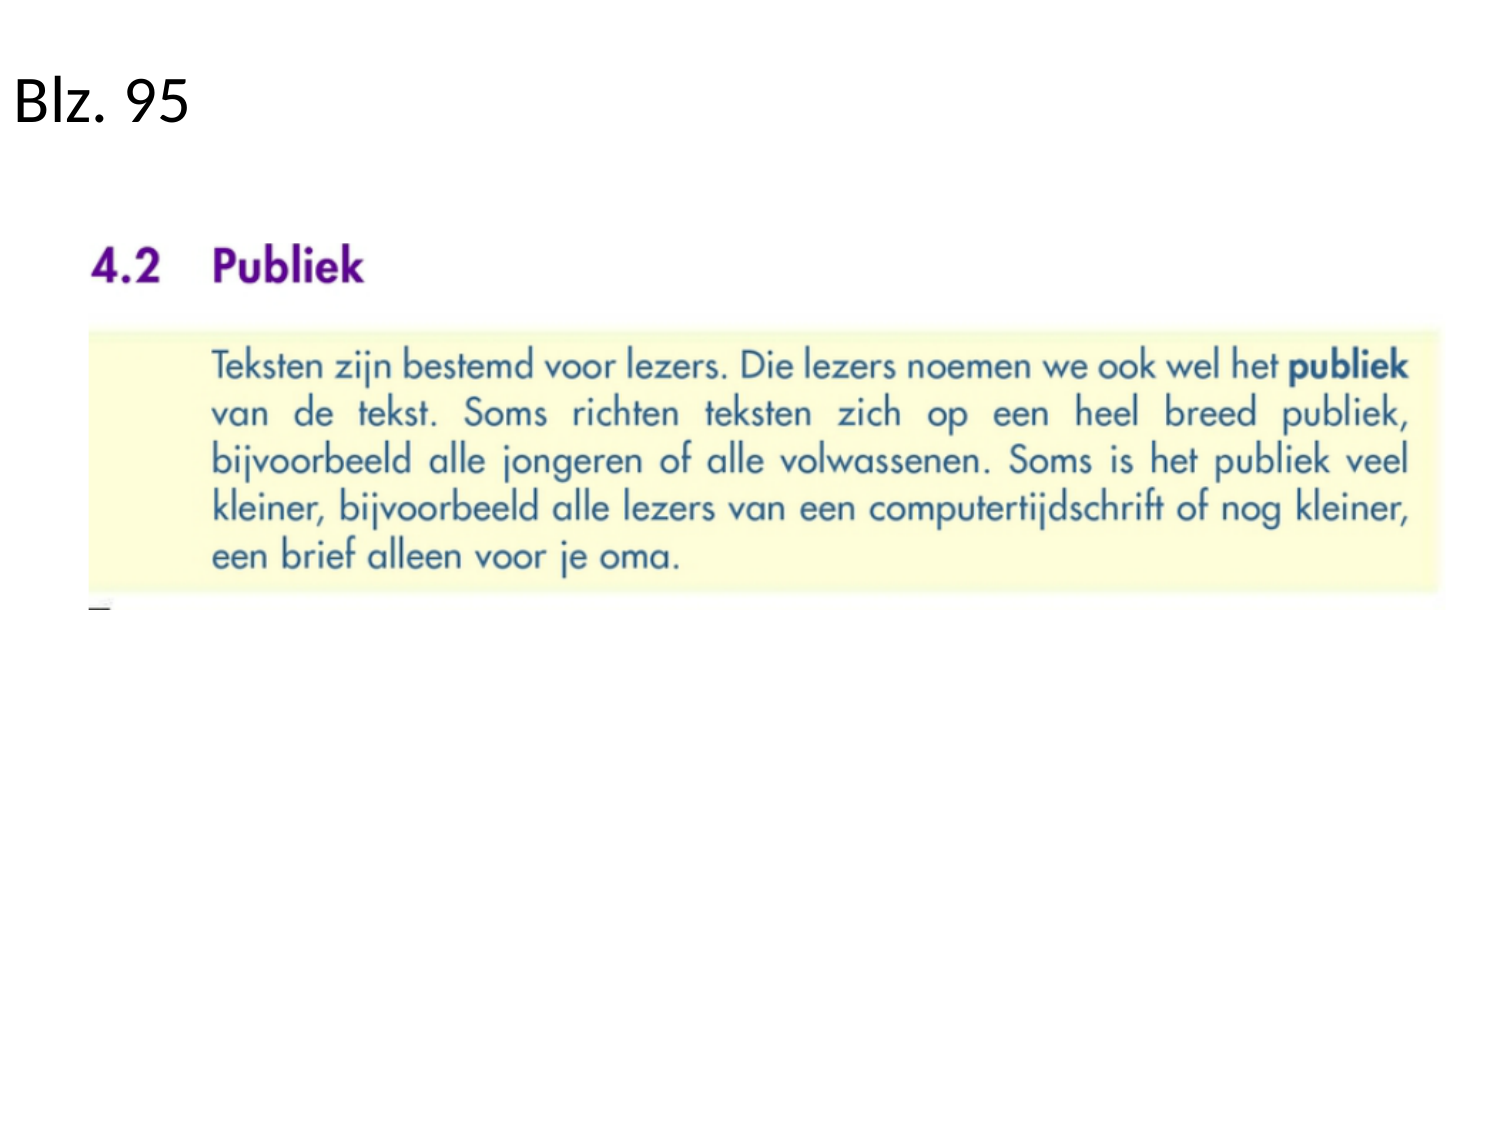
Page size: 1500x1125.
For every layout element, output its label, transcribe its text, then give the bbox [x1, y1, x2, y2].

text_box Blz. 95 [0, 48, 597, 139]
picture [88, 243, 1446, 610]
